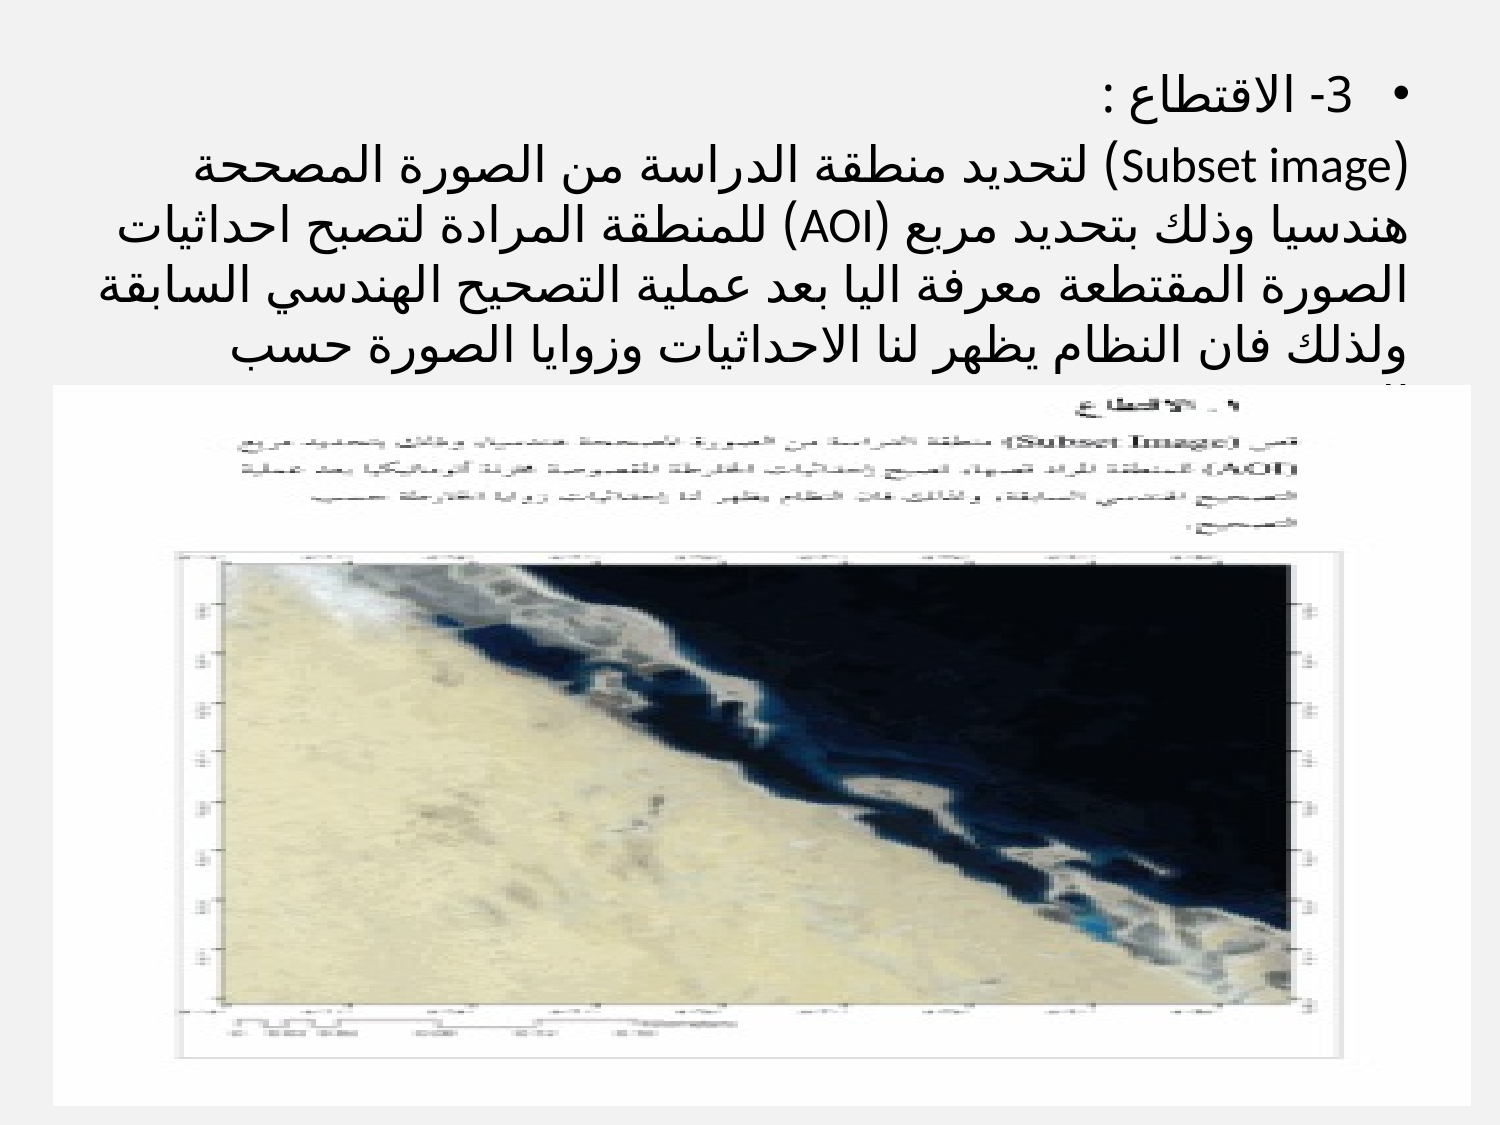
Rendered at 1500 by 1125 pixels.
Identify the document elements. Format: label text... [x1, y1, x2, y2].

list 3- الاقتطاع : (Subset image) لتحديد منطقة الدراسة من الصورة المصححة هندسيا وذلك بتحديد مربع (AOI) للمنطقة المرادة لتصبح احداثيات الصورة المقتطعة معرفة اليا بعد عملية التصحيح الهندسي السابقة ولذلك فان النظام يظهر لنا الاحداثيات وزوايا الصورة حسب التصحيح . [75, 54, 1425, 383]
picture [52, 385, 1471, 1107]
